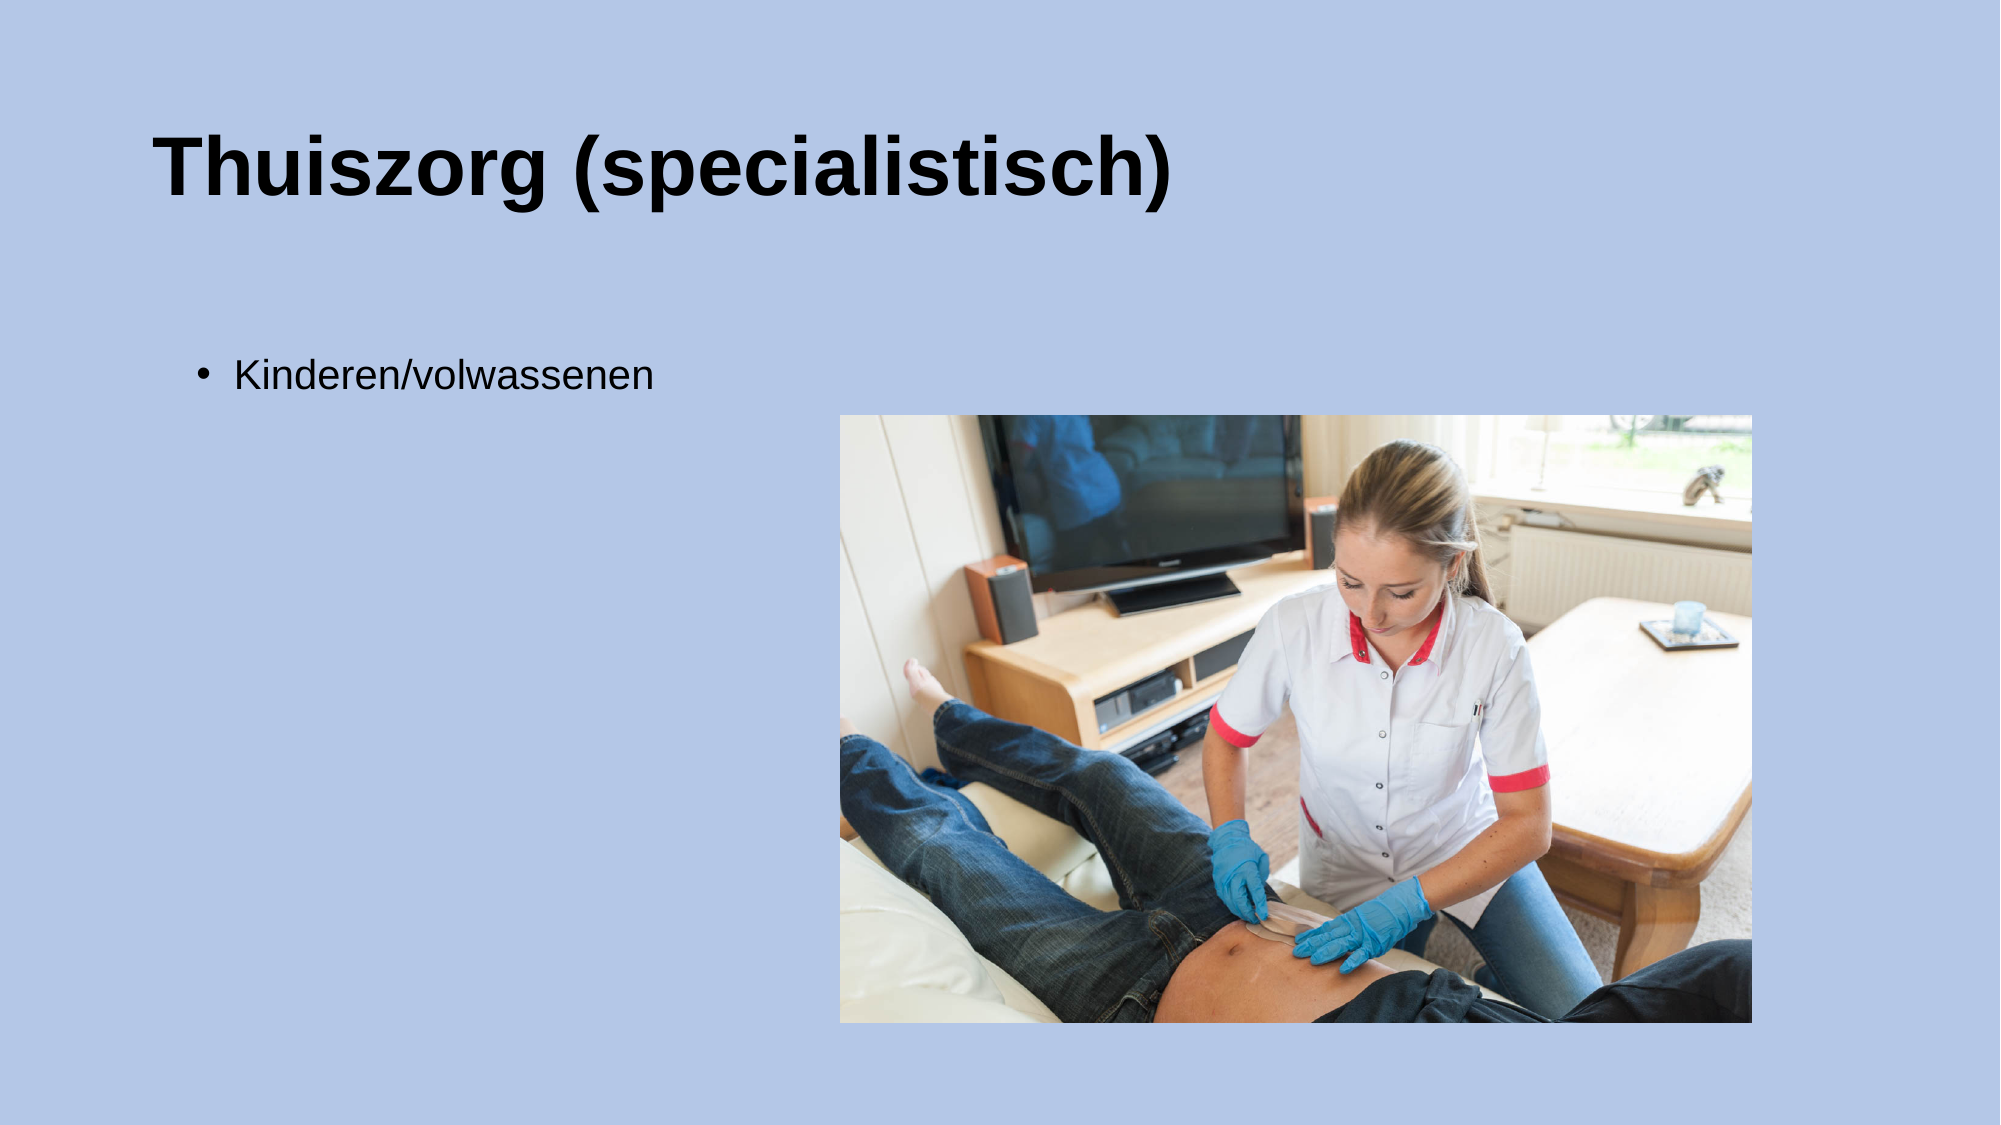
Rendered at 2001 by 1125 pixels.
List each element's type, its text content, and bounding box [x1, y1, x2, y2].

list Kinderen/volwassenen [181, 345, 1074, 406]
title Thuiszorg (specialistisch) [137, 59, 1863, 278]
picture [839, 415, 1752, 1023]
